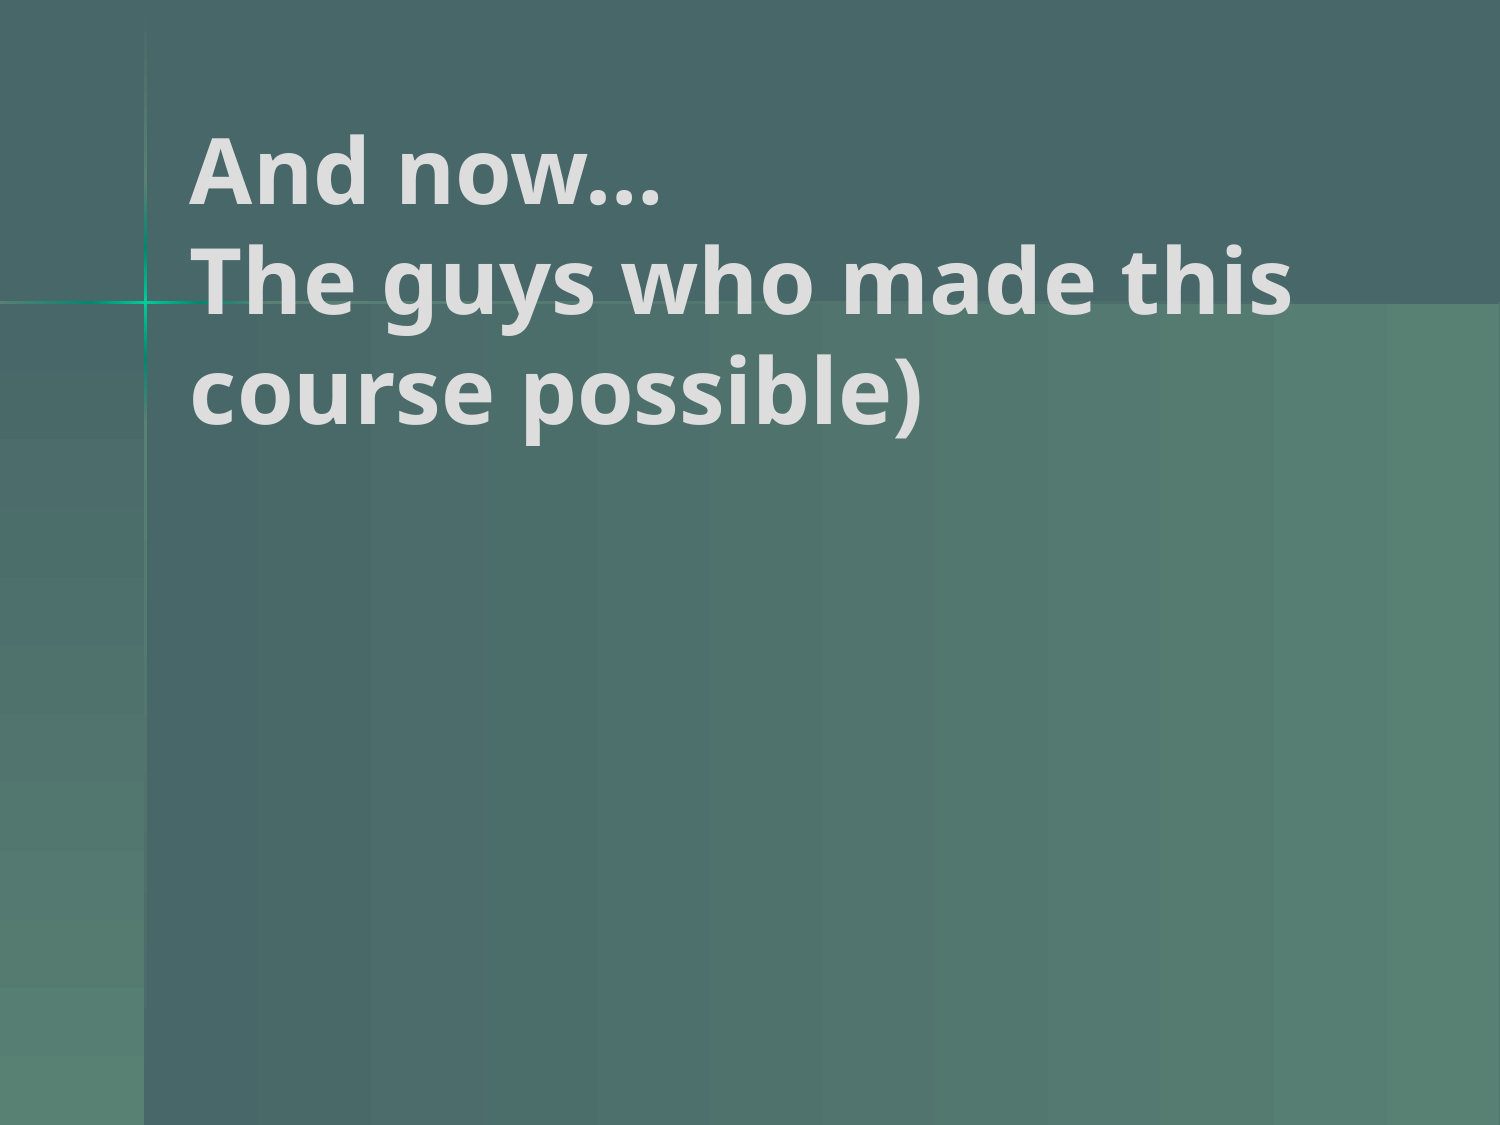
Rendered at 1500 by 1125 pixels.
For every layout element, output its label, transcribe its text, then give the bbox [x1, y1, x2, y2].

title And now… The guys who made this course possible) [174, 49, 1413, 286]
